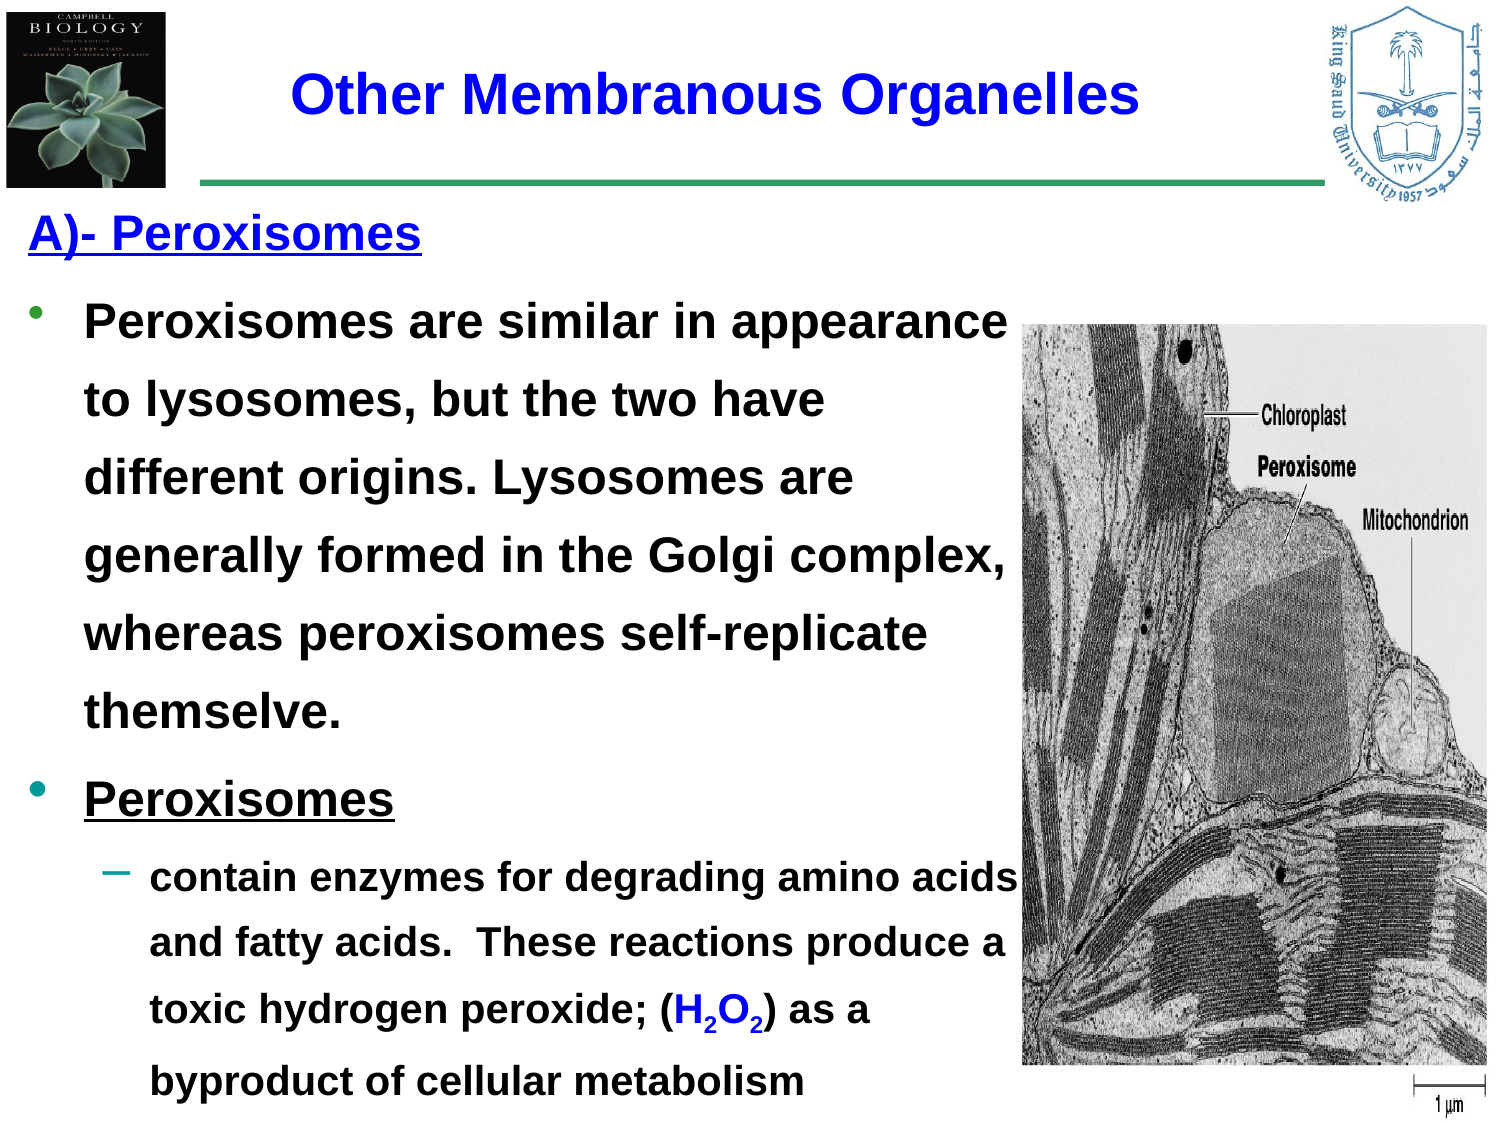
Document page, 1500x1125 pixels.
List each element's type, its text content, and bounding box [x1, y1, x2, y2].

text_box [5, 0, 1488, 209]
list A)- Peroxisomes Peroxisomes are similar in appearance to lysosomes, but the two have different origins. Lysosomes are generally formed in the Golgi complex, whereas peroxisomes self-replicate themselve. Peroxisomes contain enzymes for degrading amino acids and fatty acids. These reactions produce a toxic hydrogen peroxide; (H2O2) as a byproduct of cellular metabolism [12, 216, 1050, 1111]
picture [1012, 324, 1500, 1124]
